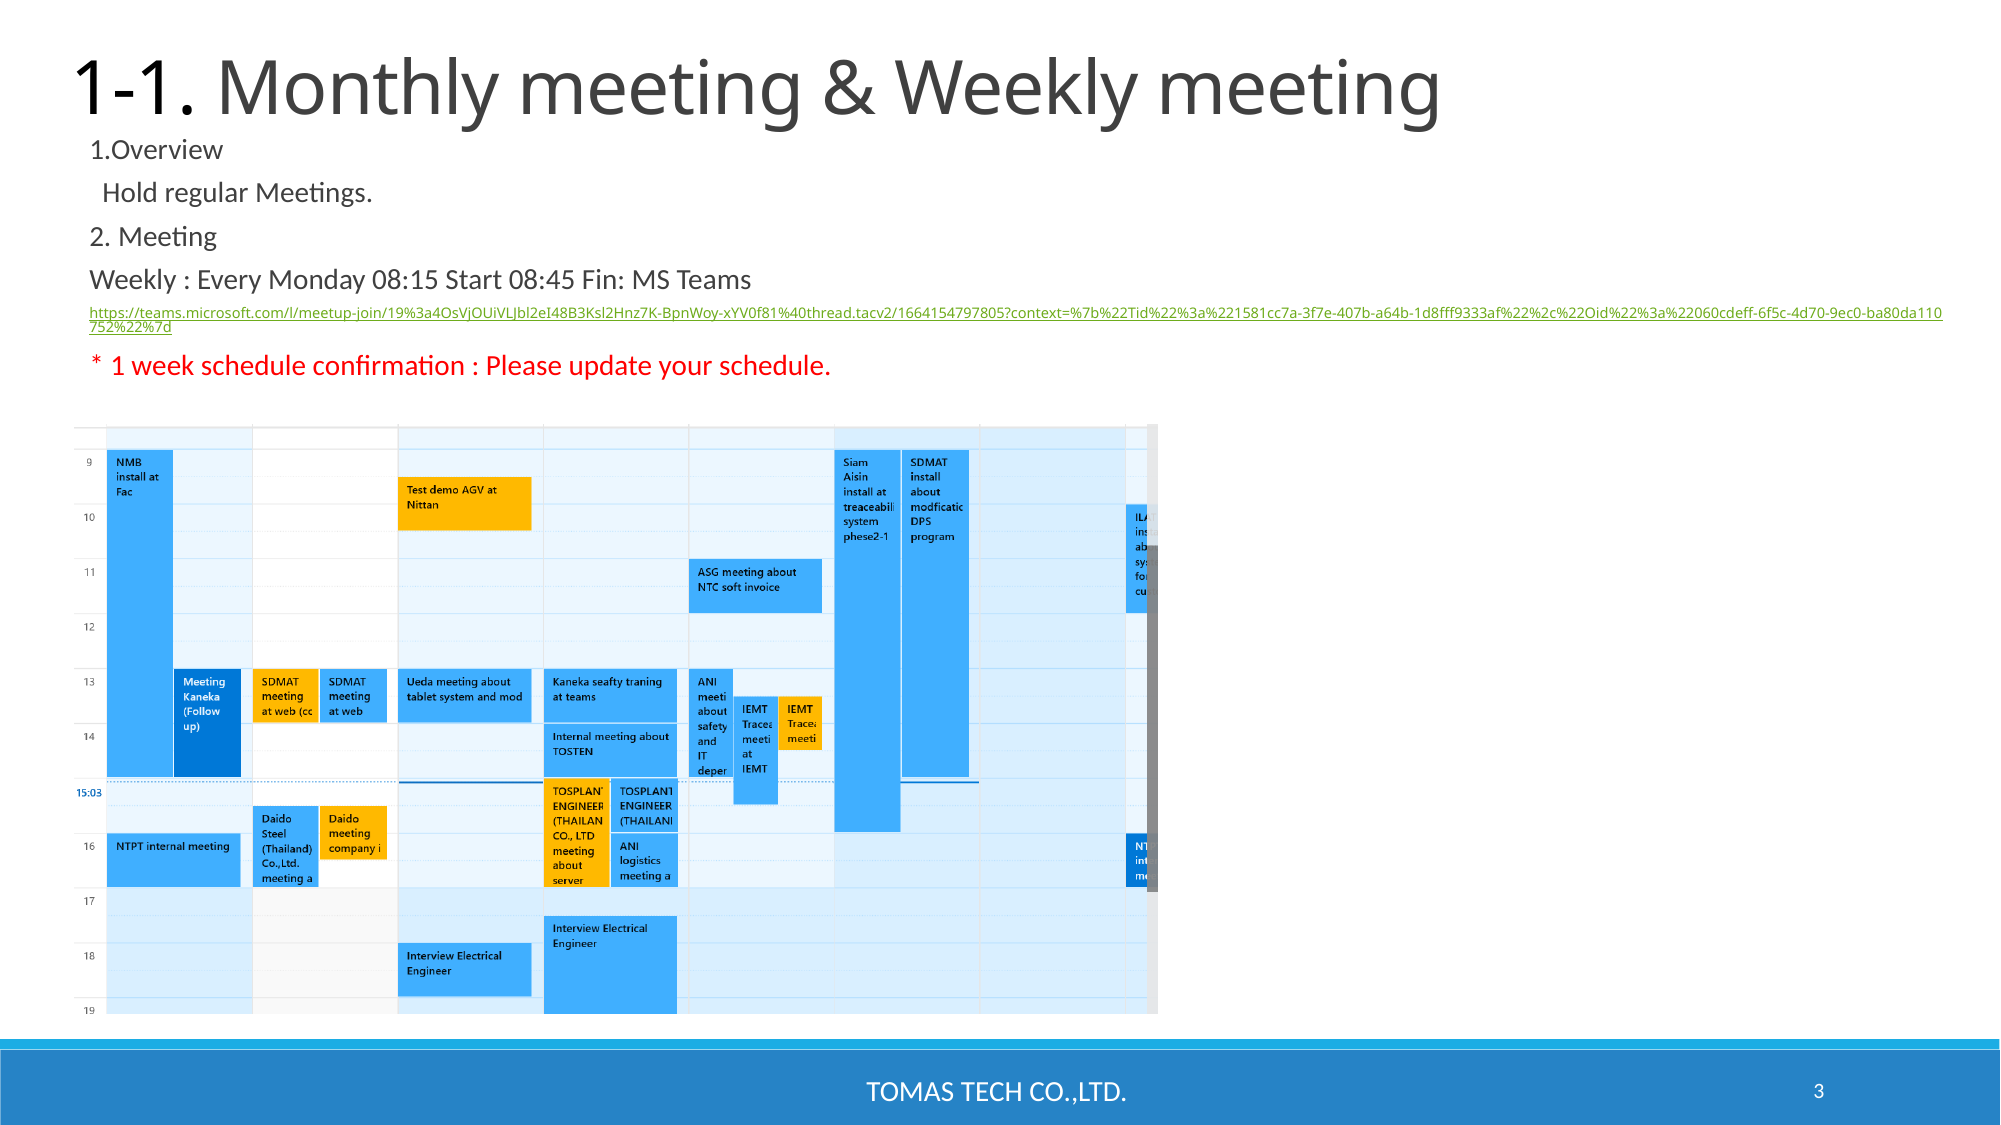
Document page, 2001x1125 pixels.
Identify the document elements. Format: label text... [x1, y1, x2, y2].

text_box 1.Overview Hold regular Meetings. 2. Meeting Weekly : Every Monday 08:15 Start 08:45 Fin: MS Teams https://teams.microsoft.com/l/meetup-join/19%3a4OsVjOUiVLJbl2eI48B3Ksl2Hnz7K-BpnWoy-xYV0f81%40thread.tacv2/1664154797805?context=%7b%22Tid%22%3a%221581cc7a-3f7e-407b-a64b-1d8fff9333af%22%2c%22Oid%22%3a%22060cdeff-6f5c-4d70-9ec0-ba80da110752%22%7d * 1 week schedule confirmation : Please update your schedule. [74, 122, 1964, 1044]
text_box 1-1. Monthly meeting & Weekly meeting [55, 27, 1945, 137]
slide_number 3 [1624, 1059, 1840, 1120]
footer TOMAS TECH CO.,LTD. [604, 1059, 1396, 1120]
picture [73, 424, 1159, 1015]
